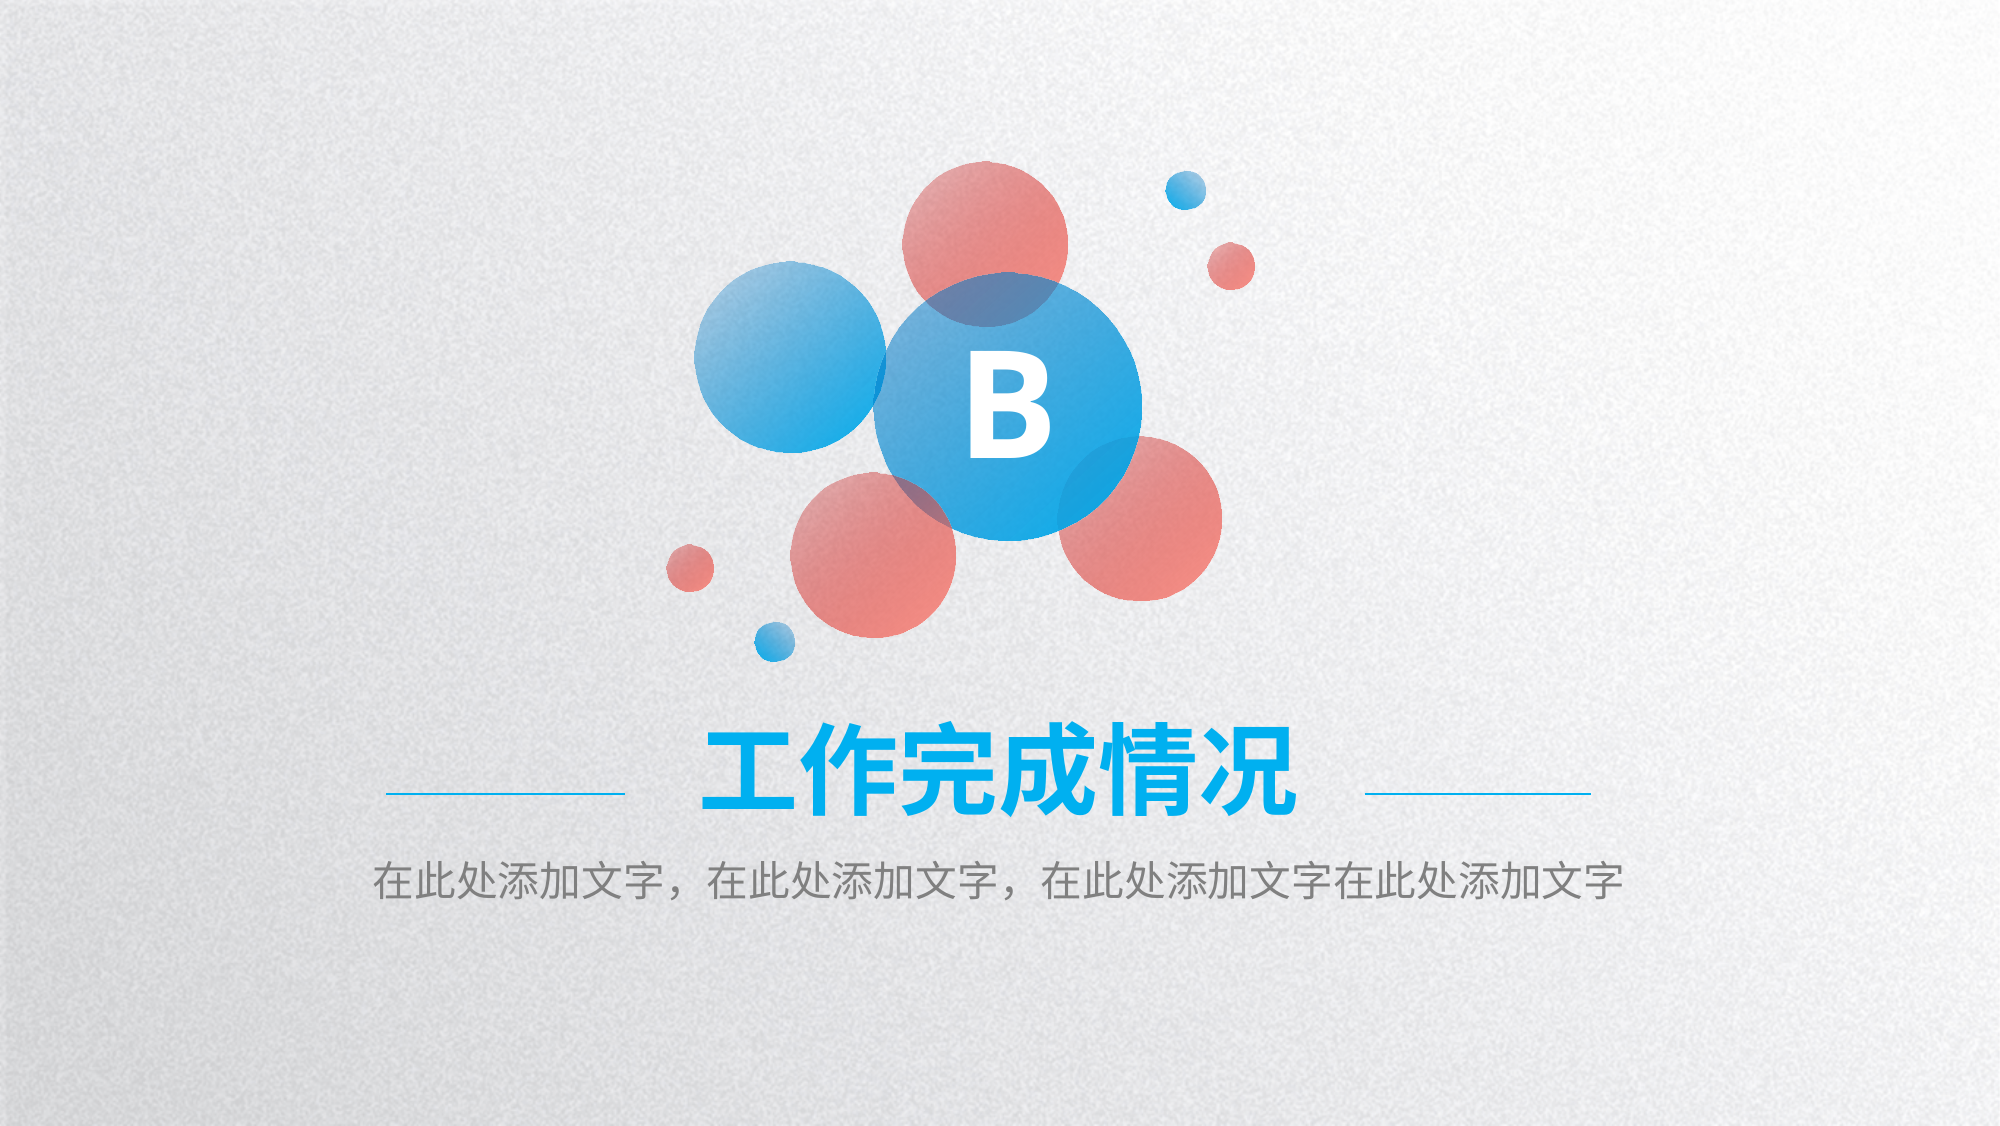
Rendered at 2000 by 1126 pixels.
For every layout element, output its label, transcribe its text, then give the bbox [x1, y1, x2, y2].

text_box [1058, 436, 1222, 601]
text_box [902, 161, 1068, 301]
text_box [933, 497, 1107, 541]
text_box [1165, 170, 1206, 210]
text_box 在此处添加文字，在此处添加文字，在此处添加文字在此处添加文字 [213, 847, 1784, 912]
text_box [694, 261, 876, 453]
text_box [1207, 242, 1255, 290]
text_box B [876, 301, 1140, 497]
text_box [790, 472, 956, 638]
text_box 工作完成情况 [577, 700, 1421, 835]
text_box [666, 544, 714, 592]
picture [0, 0, 2000, 1126]
text_box [754, 621, 795, 662]
text_box [925, 272, 1091, 301]
